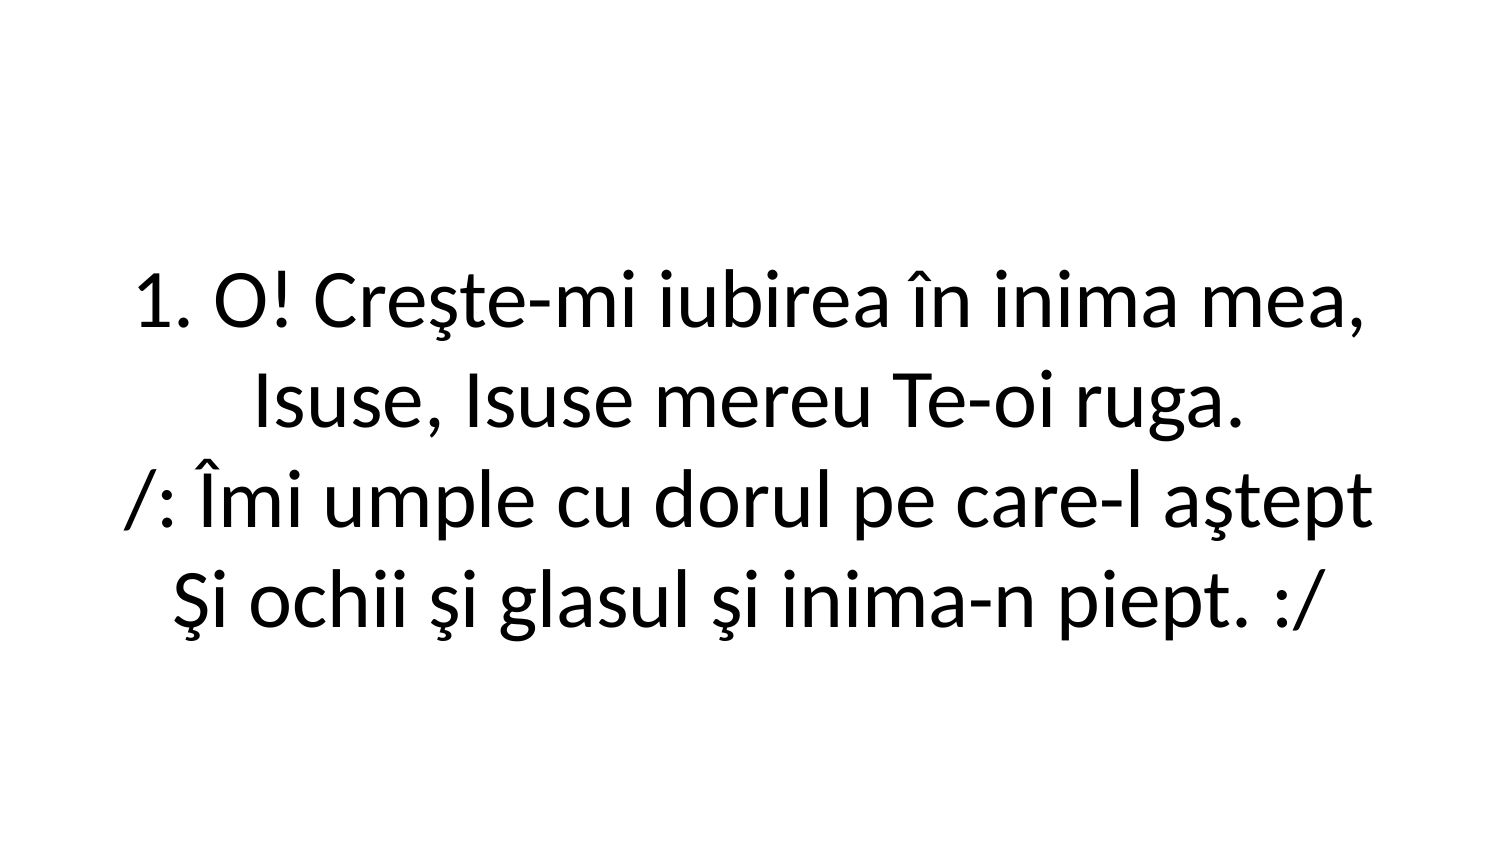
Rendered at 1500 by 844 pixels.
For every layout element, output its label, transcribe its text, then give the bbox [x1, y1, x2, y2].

text_box 1. O! Creşte-mi iubirea în inima mea, Isuse, Isuse mereu Te-oi ruga. /: Îmi umple cu dorul pe care-l aştept Şi ochii şi glasul şi inima-n piept. :/ [110, 192, 1390, 652]
